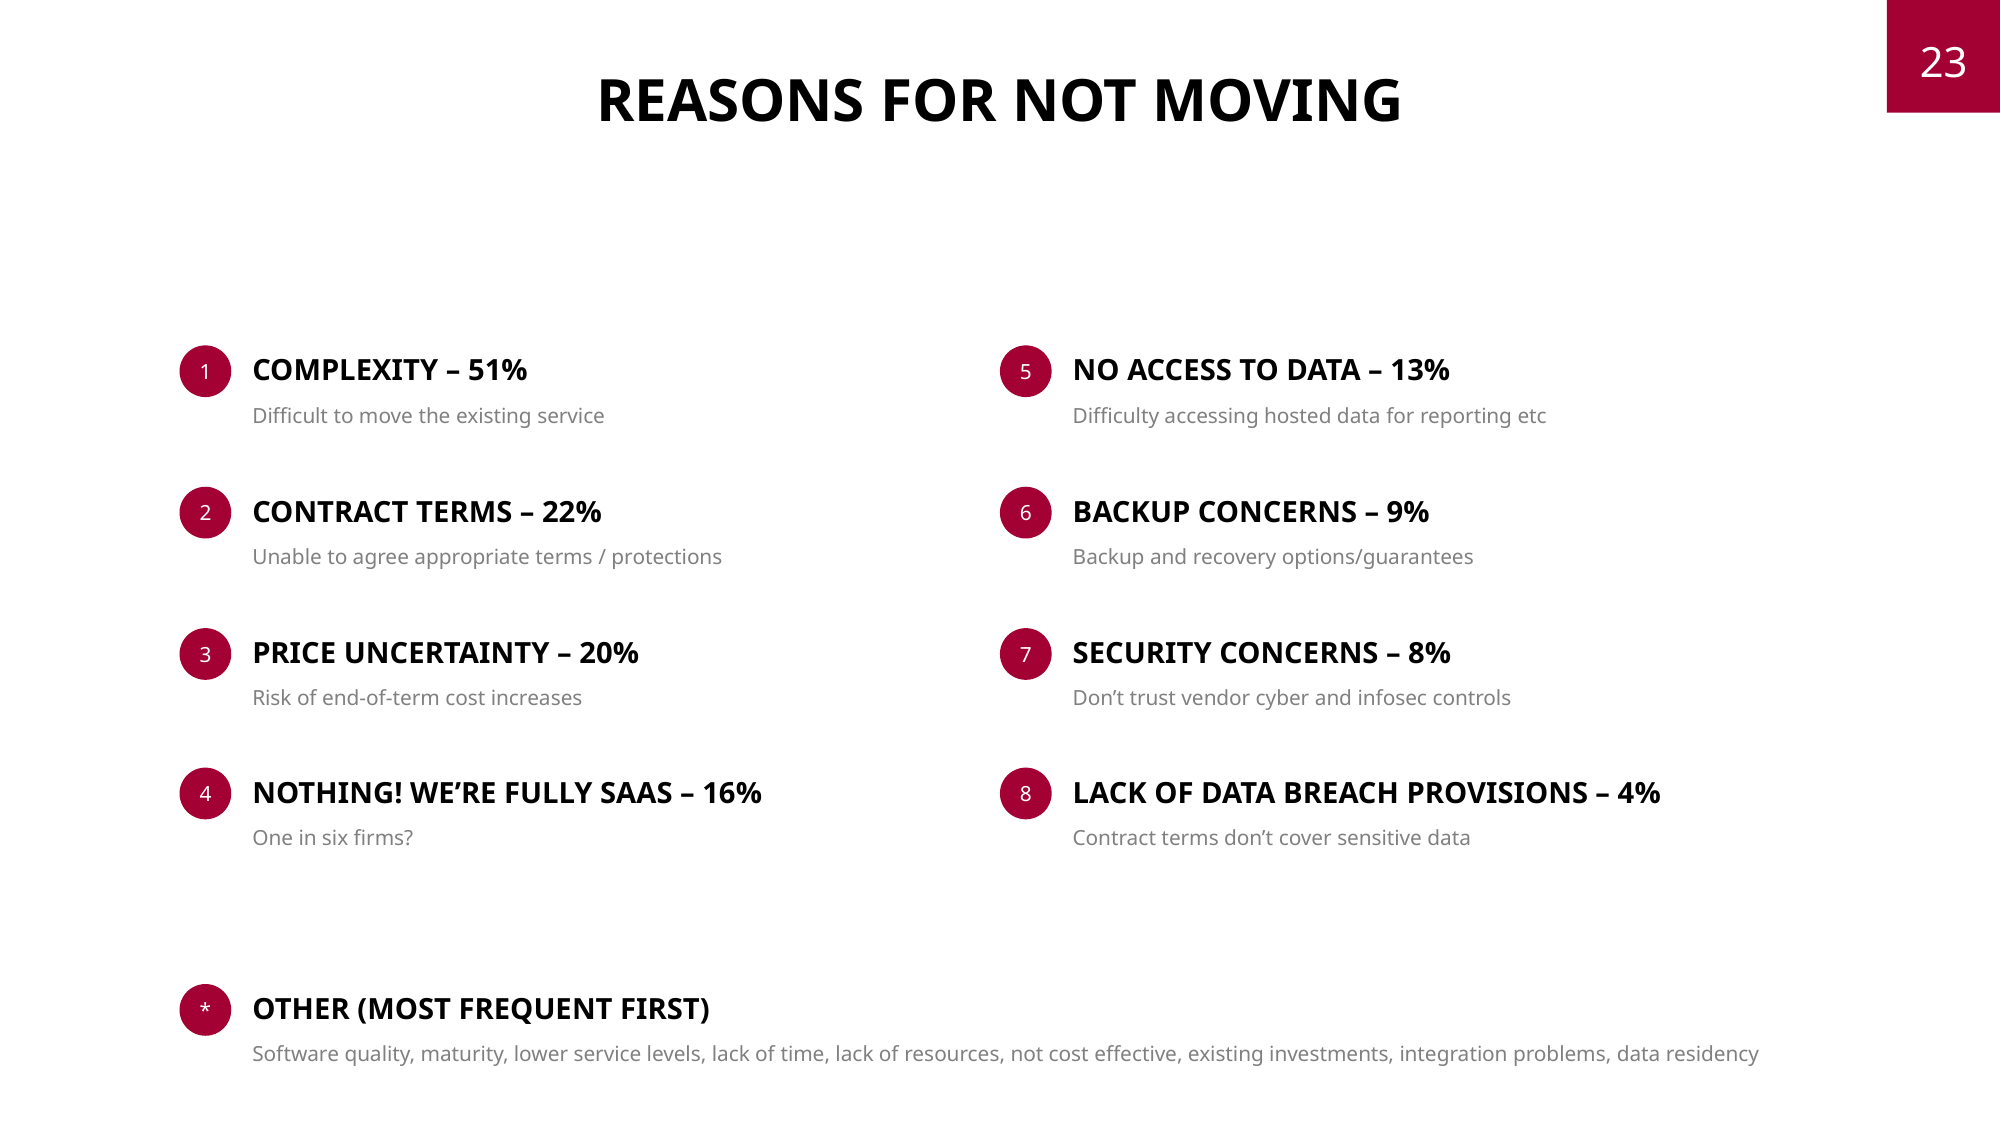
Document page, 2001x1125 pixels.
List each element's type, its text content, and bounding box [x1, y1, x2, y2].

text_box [999, 766, 1692, 859]
text_box REASONS FOR NOT MOVING [0, 63, 2000, 178]
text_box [179, 485, 806, 578]
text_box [999, 343, 1626, 436]
list 23 [1884, 9, 1968, 63]
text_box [179, 982, 1925, 1075]
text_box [999, 626, 1626, 719]
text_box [999, 485, 1626, 578]
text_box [179, 626, 806, 719]
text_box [179, 343, 806, 436]
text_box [179, 766, 806, 859]
